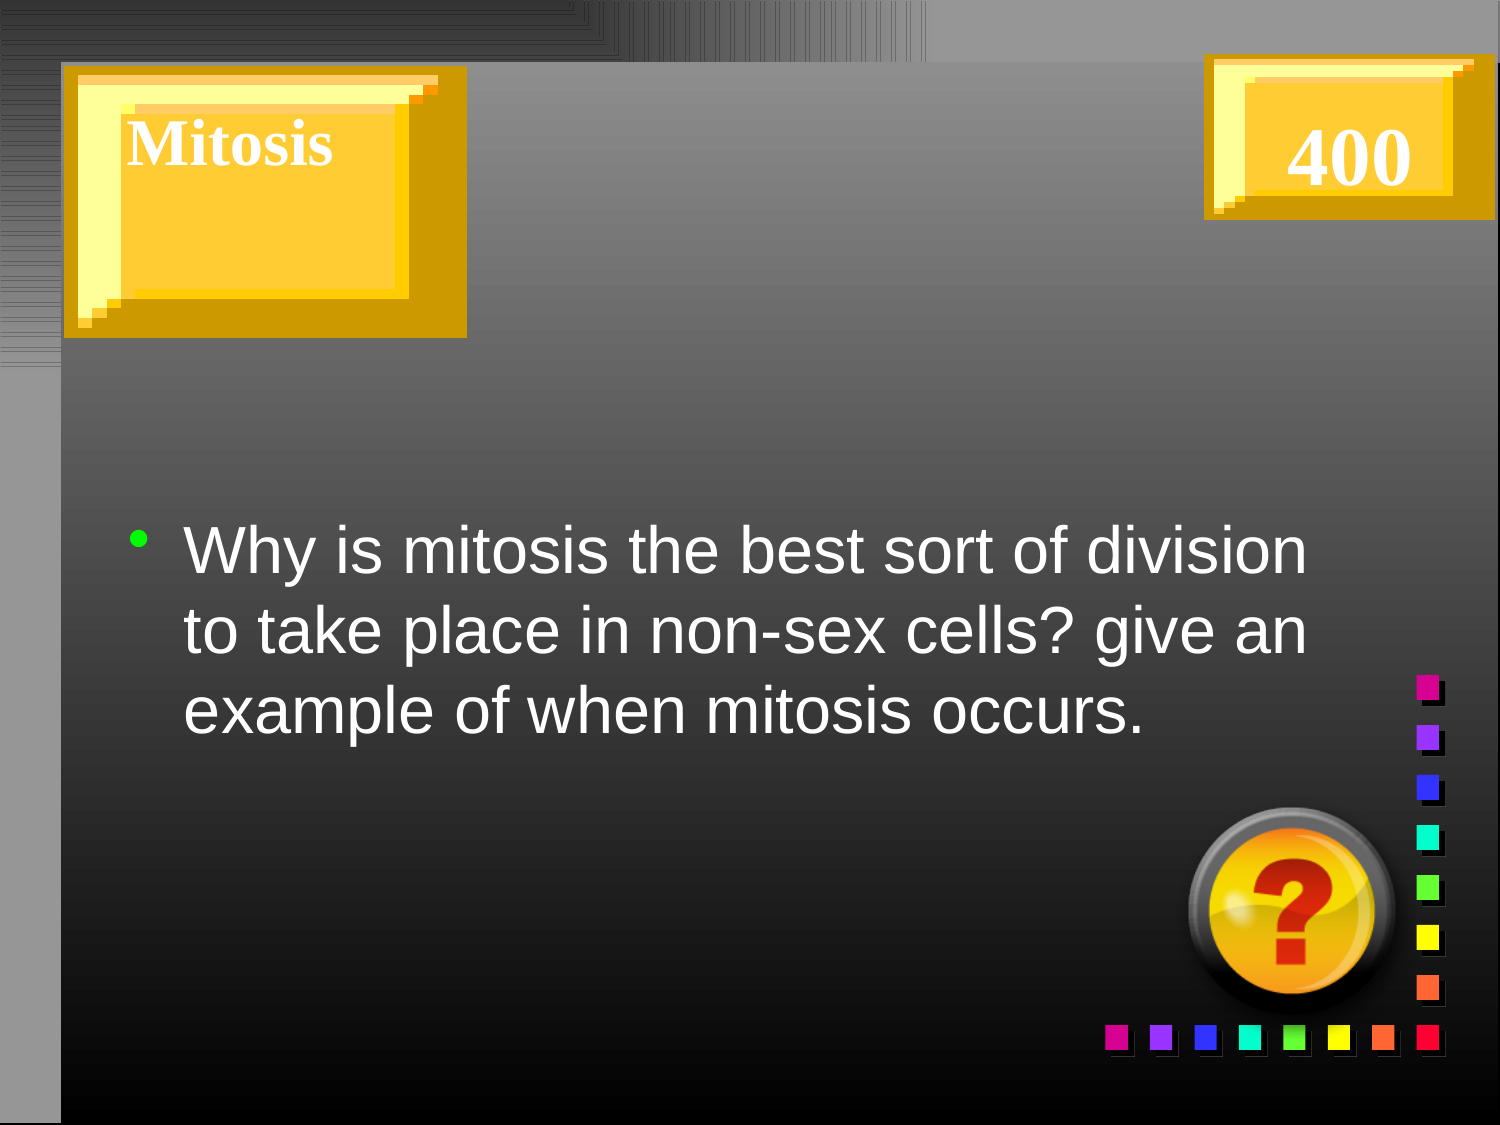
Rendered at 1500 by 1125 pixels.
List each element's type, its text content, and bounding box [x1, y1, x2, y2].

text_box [64, 66, 491, 339]
picture [1174, 798, 1416, 1039]
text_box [1204, 54, 1495, 221]
list Why is mitosis the best sort of division to take place in non-sex cells? give an example of when mitosis occurs. [112, 312, 1388, 988]
